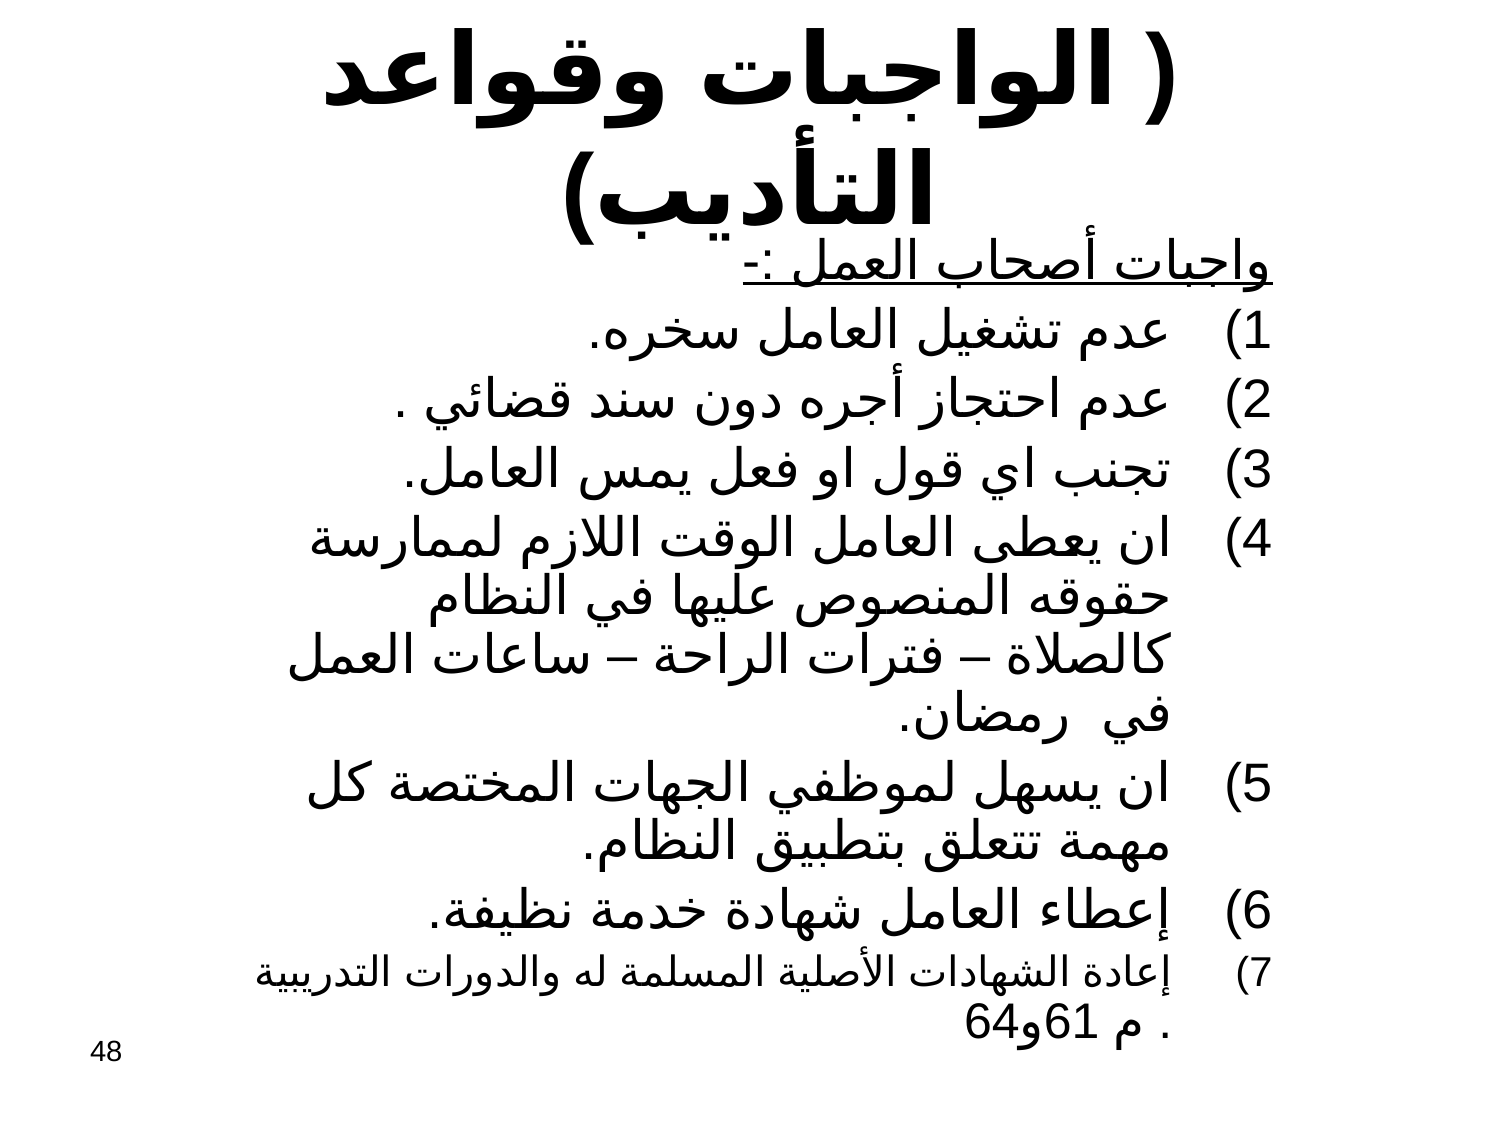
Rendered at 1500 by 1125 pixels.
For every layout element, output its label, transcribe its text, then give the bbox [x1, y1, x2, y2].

subtitle واجبات أصحاب العمل :- عدم تشغيل العامل سخره. عدم احتجاز أجره دون سند قضائي . تجنب اي قول او فعل يمس العامل. ان يعطى العامل الوقت اللازم لممارسة حقوقه المنصوص عليها في النظام كالصلاة – فترات الراحة – ساعات العمل في رمضان. ان يسهل لموظفي الجهات المختصة كل مهمة تتعلق بتطبيق النظام. إعطاء العامل شهادة خدمة نظيفة. إعادة الشهادات الأصلية المسلمة له والدورات التدريبية . م 61و64 [237, 224, 1288, 976]
title ( الواجبات وقواعد التأديب) [112, 49, 1388, 201]
slide_number 48 [74, 1024, 426, 1103]
